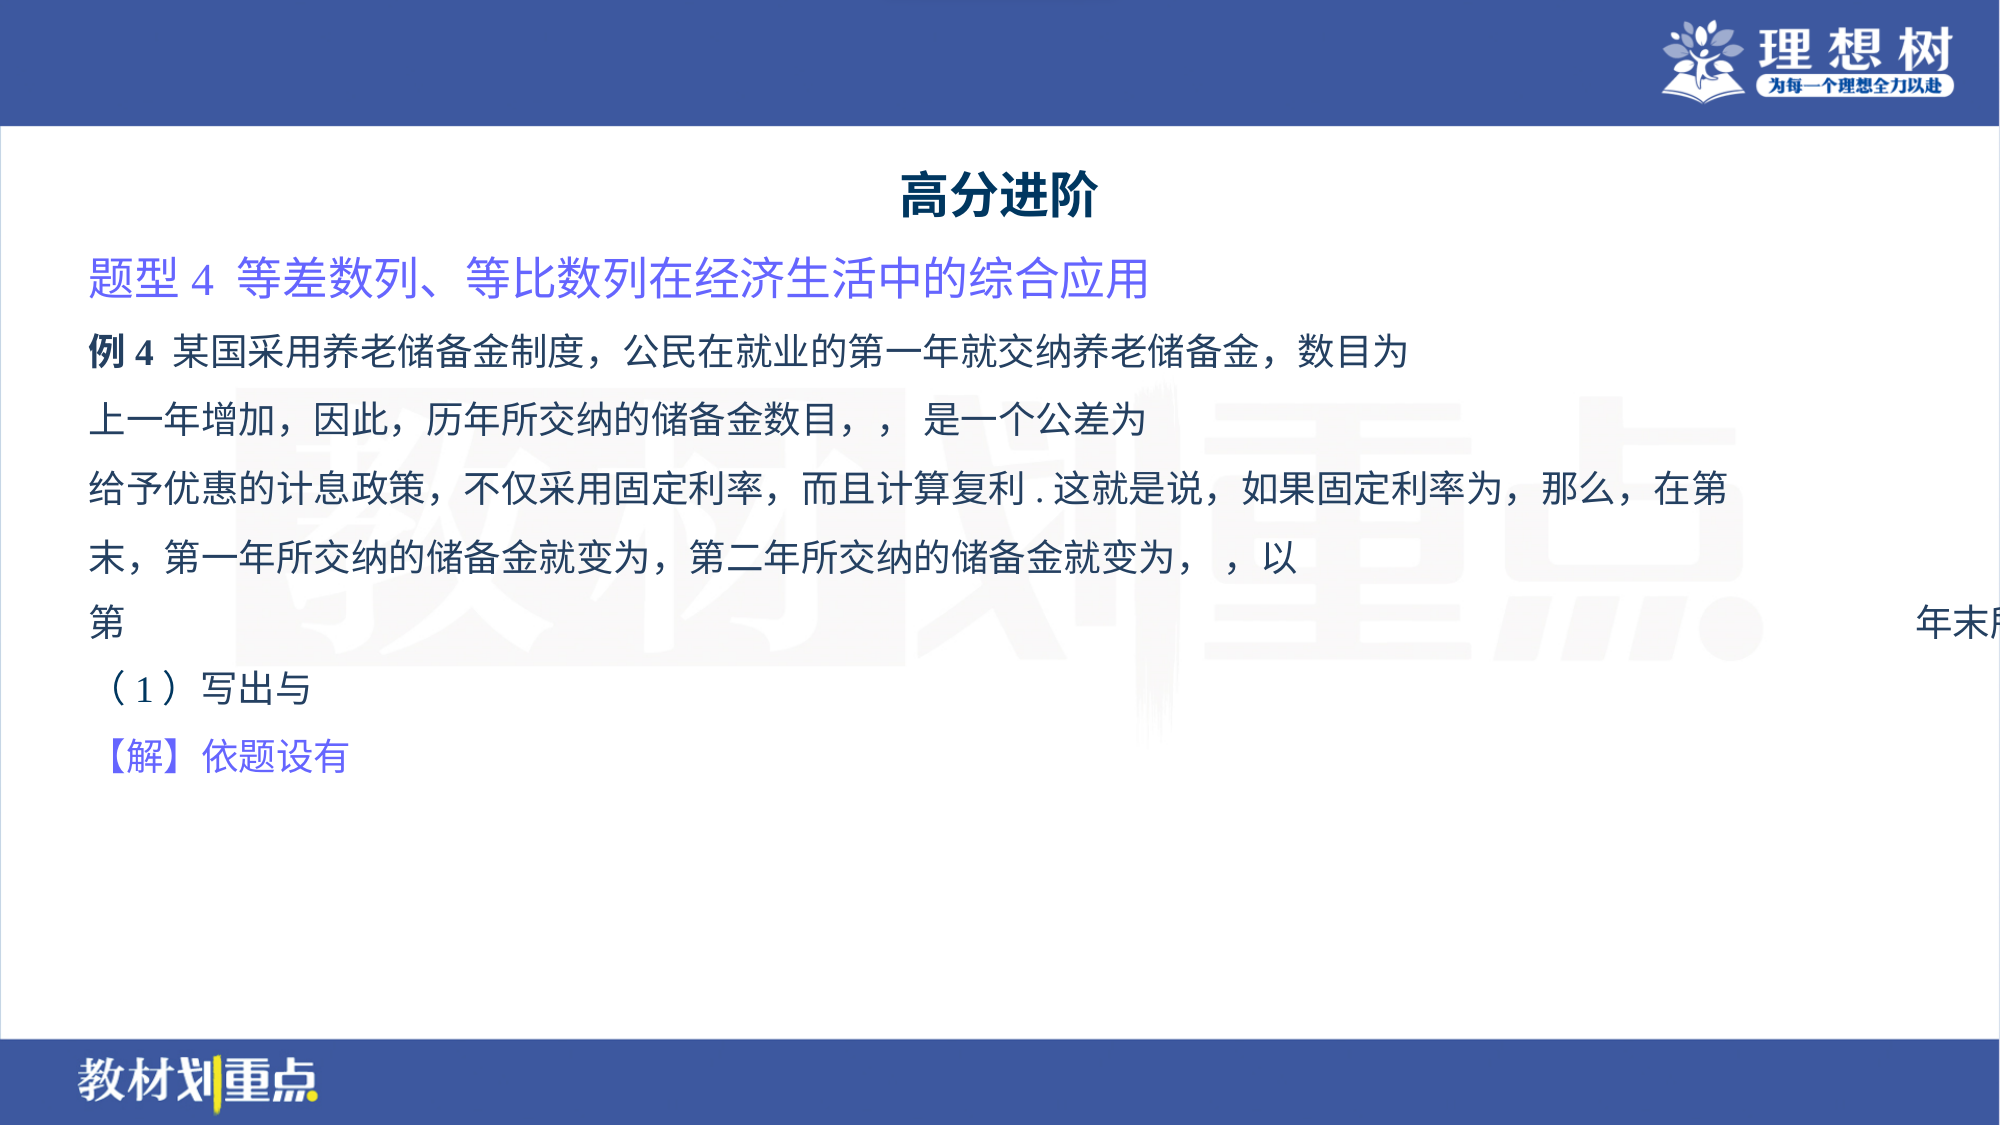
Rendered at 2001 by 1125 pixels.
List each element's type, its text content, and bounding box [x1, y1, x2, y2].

text_box 高分进阶 [88, 135, 1911, 223]
picture [0, 0, 2000, 1125]
text_box 题型4 等差数列、等比数列在经济生活中的综合应用 [88, 223, 1911, 364]
